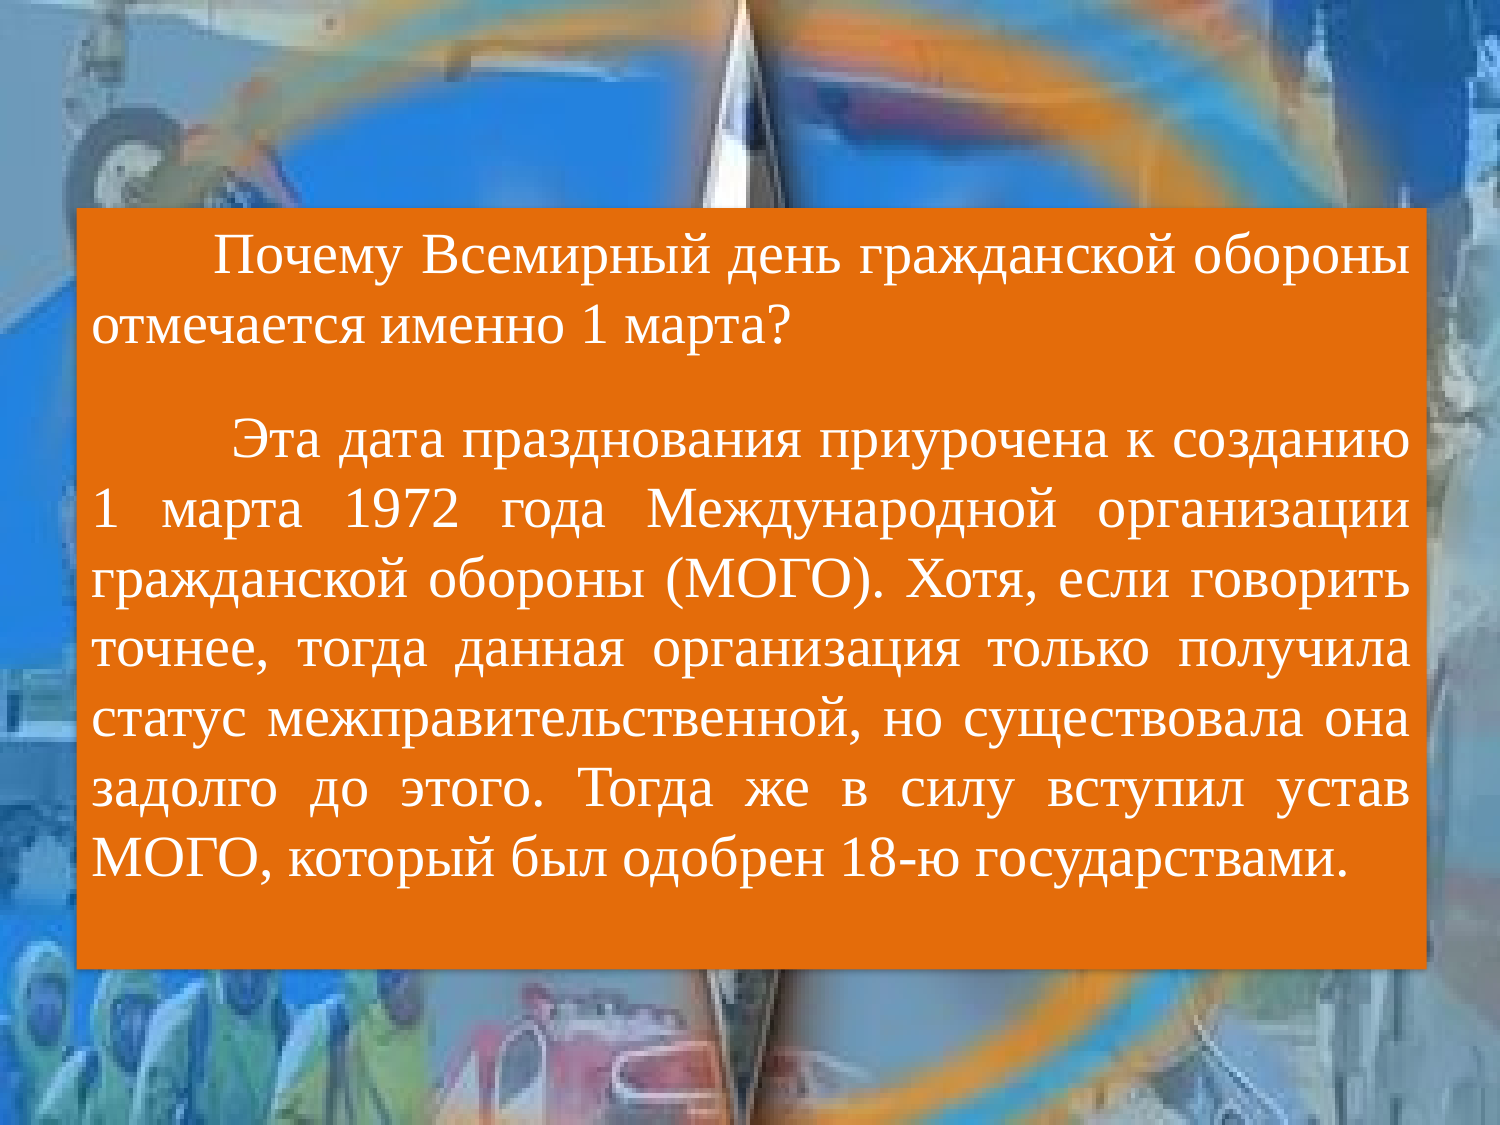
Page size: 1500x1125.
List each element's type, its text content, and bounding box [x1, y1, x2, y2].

picture [0, 0, 1500, 1125]
list Почему Всемирный день гражданской обороны отмечается именно 1 марта? Эта дата празднования приурочена к созданию 1 марта 1972 года Международной организации гражданской обороны (МОГО). Хотя, если говорить точнее, тогда данная организация только получила статус межправительственной, но существовала она задолго до этого. Тогда же в силу вступил устав МОГО, который был одобрен 18-ю государствами. [76, 208, 1427, 970]
